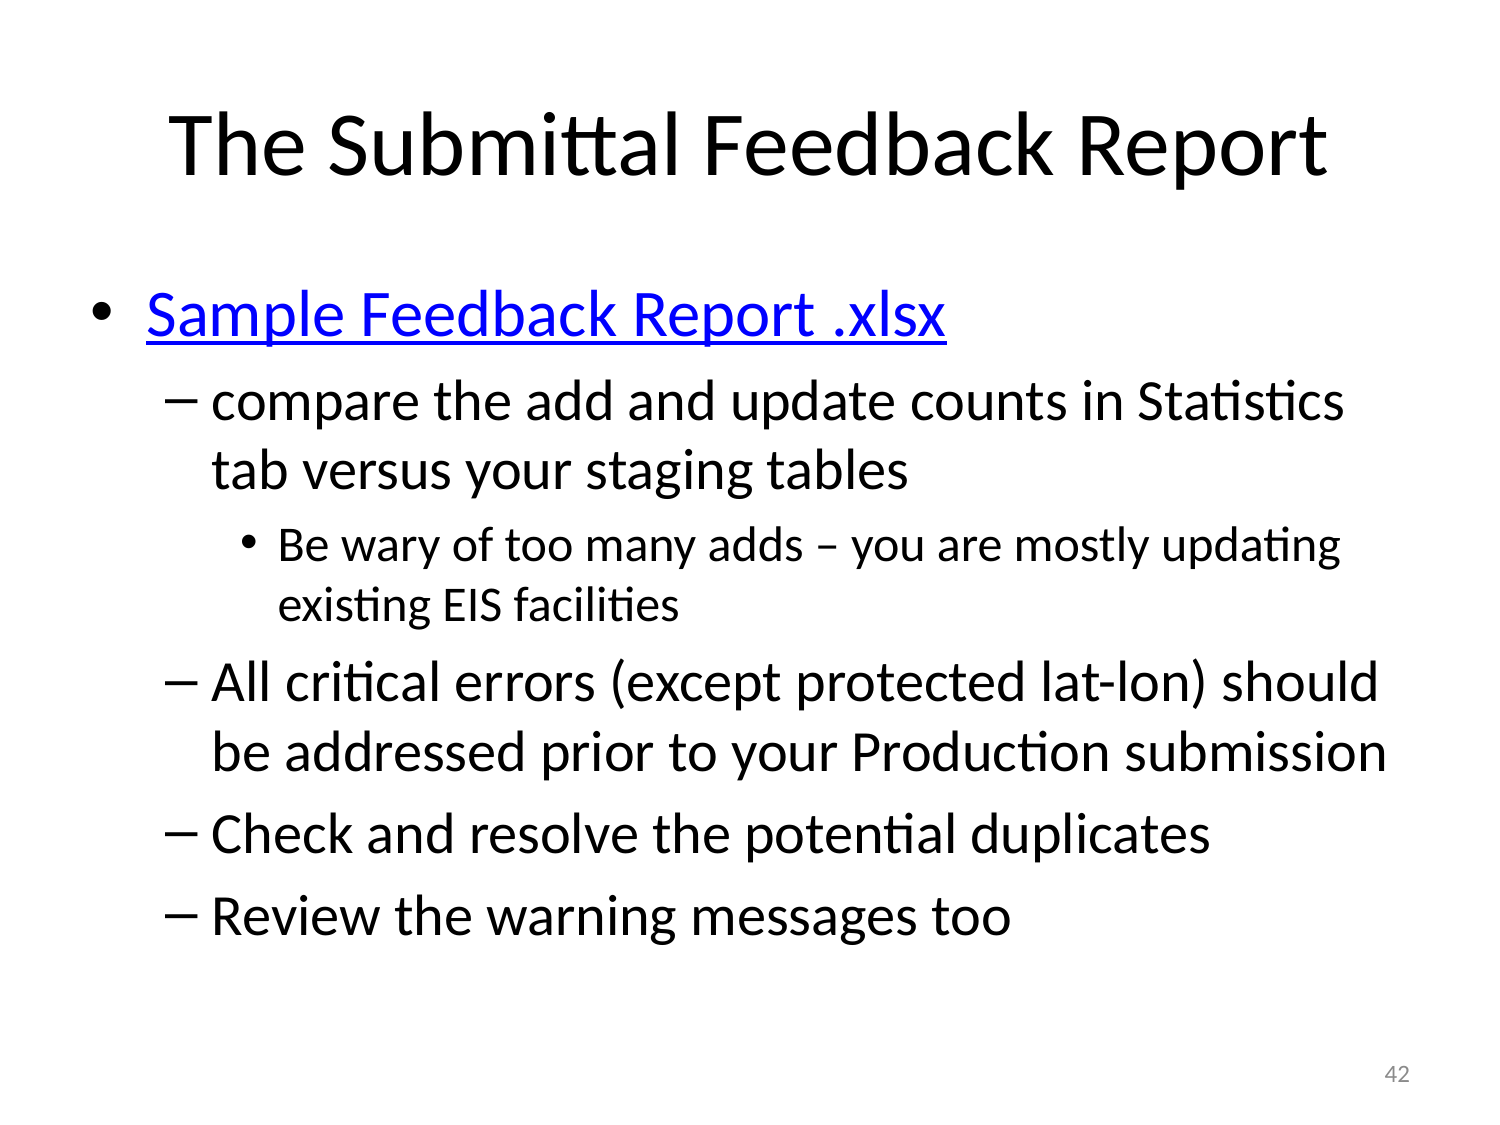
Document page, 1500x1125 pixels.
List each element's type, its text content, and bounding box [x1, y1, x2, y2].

title The Submittal Feedback Report [75, 45, 1425, 233]
slide_number 42 [1074, 1042, 1425, 1103]
list Sample Feedback Report .xlsx compare the add and update counts in Statistics tab versus your staging tables Be wary of too many adds – you are mostly updating existing EIS facilities All critical errors (except protected lat-lon) should be addressed prior to your Production submission Check and resolve the potential duplicates Review the warning messages too [75, 262, 1425, 1005]
